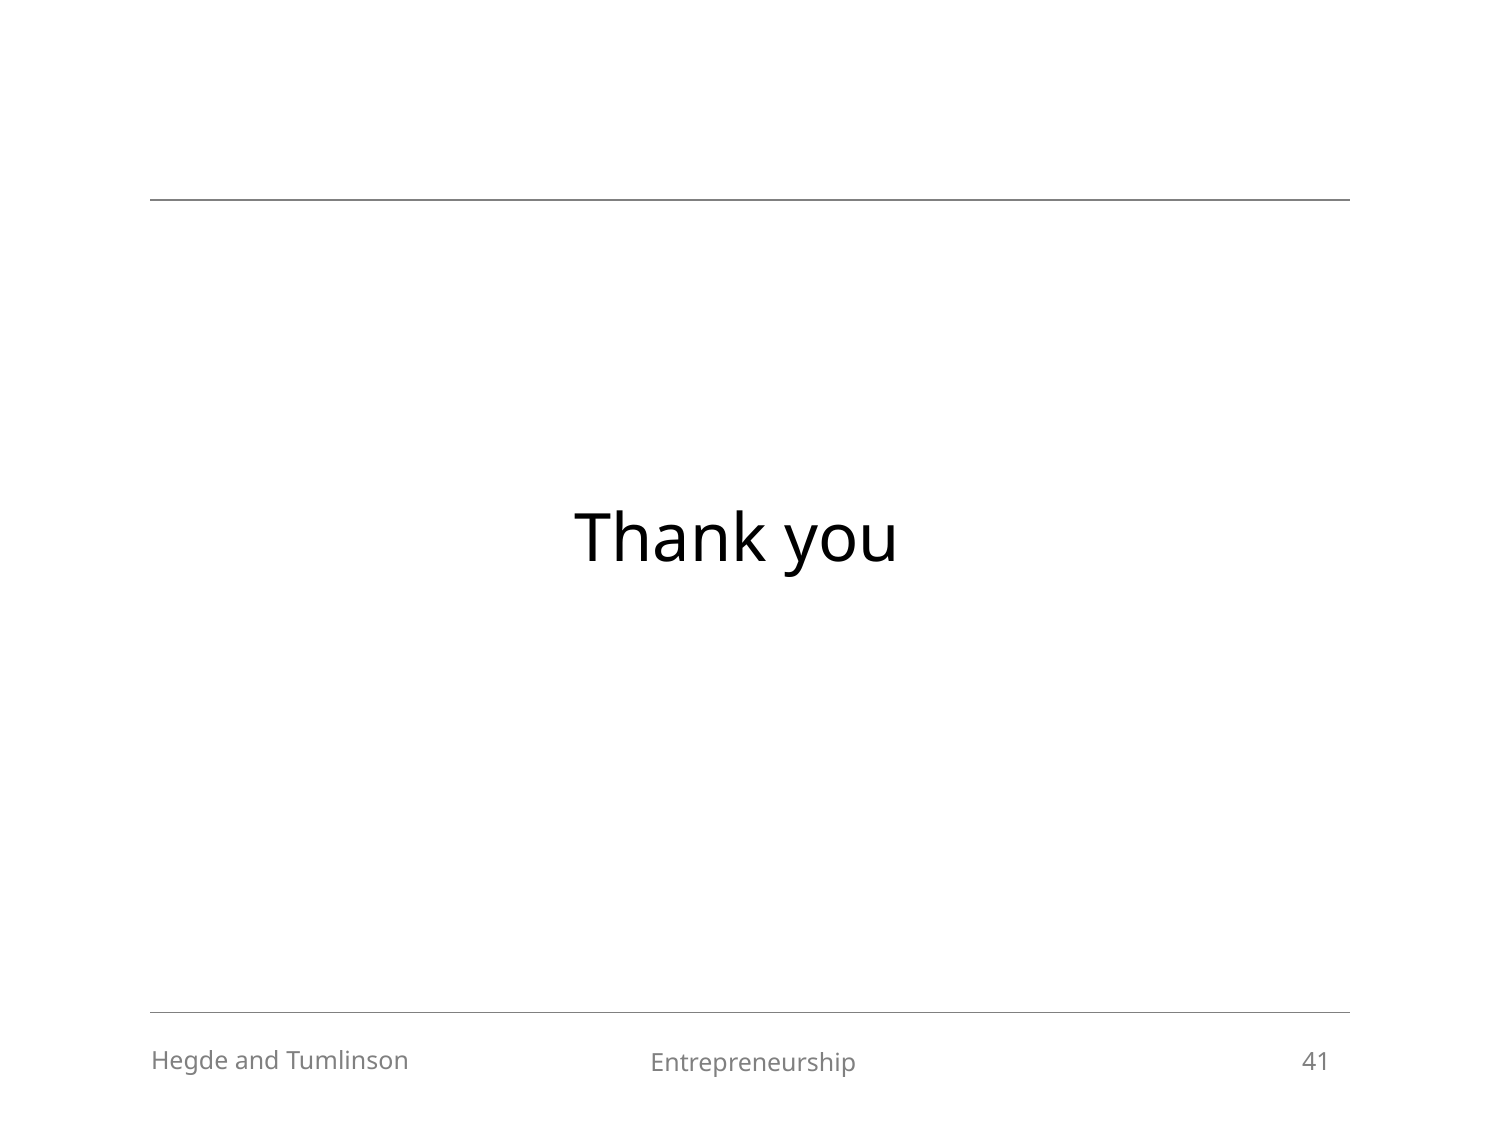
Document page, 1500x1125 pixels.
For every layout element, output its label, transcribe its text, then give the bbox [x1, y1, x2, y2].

slide_number 41 [1233, 1032, 1346, 1093]
list Thank you [243, 487, 1231, 663]
text_box Entrepreneurship [635, 1039, 872, 1084]
text_box Hegde and Tumlinson [136, 1037, 425, 1083]
